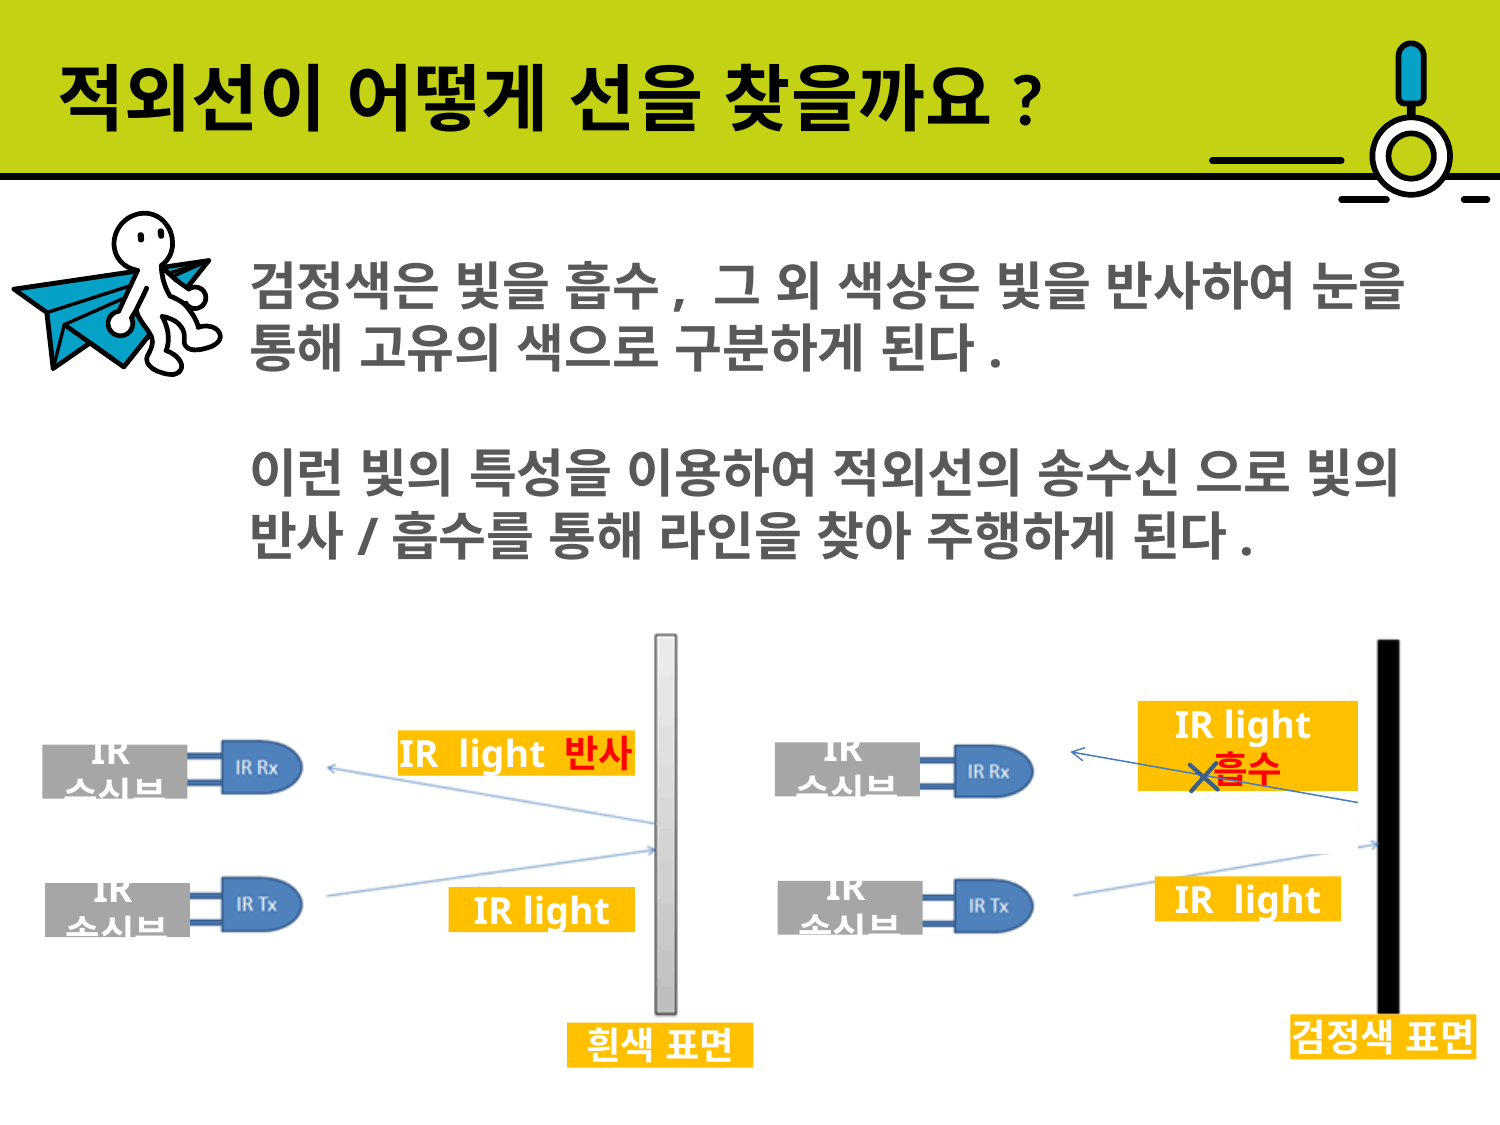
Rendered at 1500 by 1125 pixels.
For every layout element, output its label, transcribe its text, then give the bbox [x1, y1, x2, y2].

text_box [42, 609, 1477, 1069]
text_box [0, 0, 1500, 75]
list 적외선이 어떻게 선을 찾을까요? [57, 75, 1196, 607]
text_box 검정색은 빛을 흡수, 그 외 색상은 빛을 반사하여 눈을 통해 고유의 색으로 구분하게 된다. 이런 빛의 특성을 이용하여 적외선의 송수신 으로 빛의 반사/흡수를 통해 라인을 찾아 주행하게 된다. [234, 246, 1442, 574]
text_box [11, 210, 223, 378]
